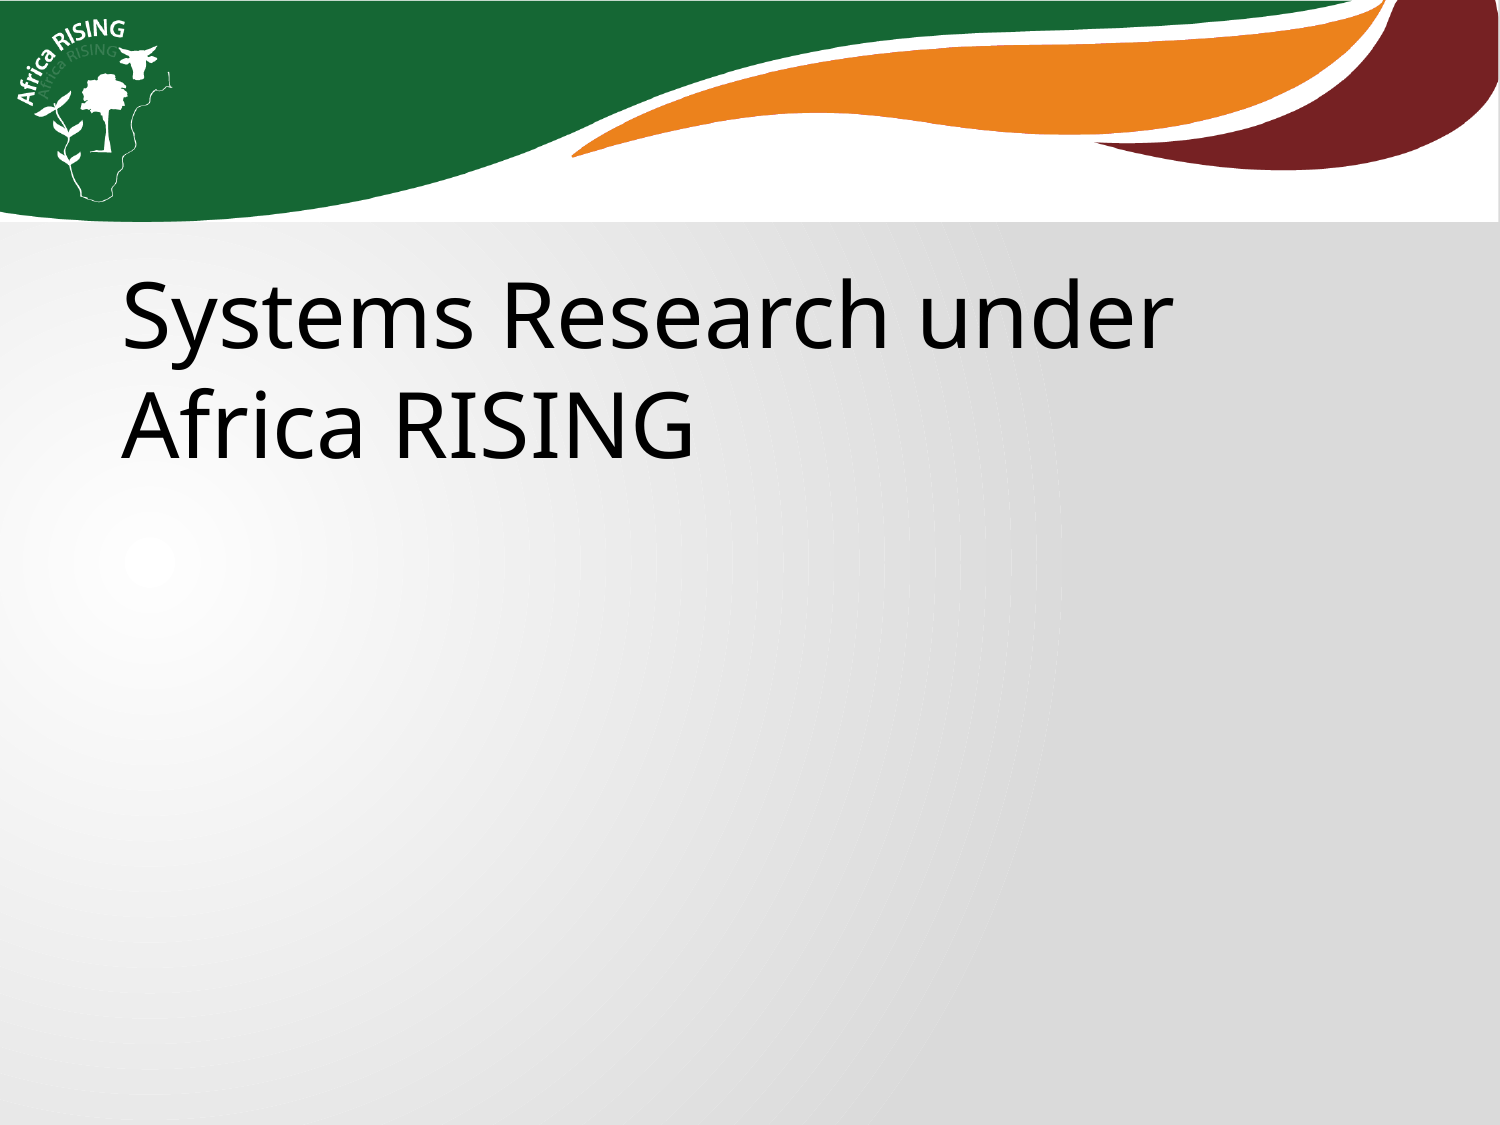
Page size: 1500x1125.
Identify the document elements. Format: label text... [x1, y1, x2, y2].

list Systems Research under Africa RISING [87, 249, 1363, 388]
picture [0, 0, 1499, 222]
